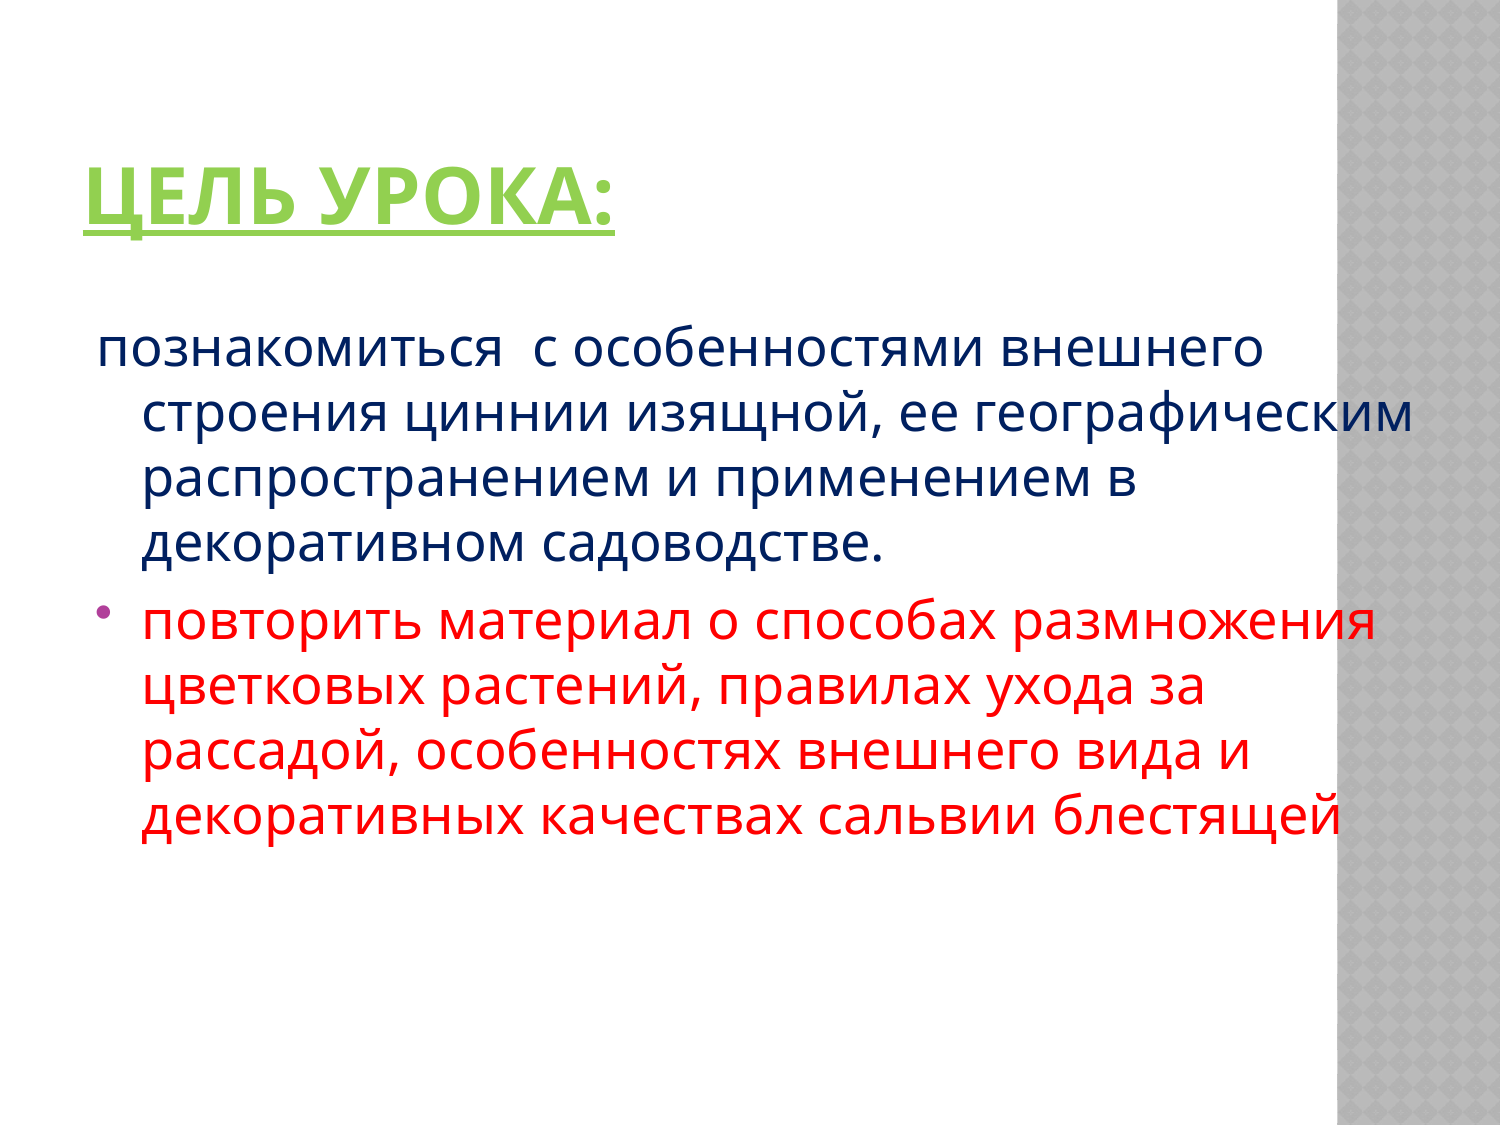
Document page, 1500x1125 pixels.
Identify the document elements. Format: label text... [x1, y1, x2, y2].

list познакомиться с особенностями внешнего строения циннии изящной, ее географическим распространением и применением в декоративном садоводстве. повторить материал о способах размножения цветковых растений, правилах ухода за рассадой, особенностях внешнего вида и декоративных качествах сальвии блестящей [82, 304, 1432, 1048]
title Цель урока: [75, 52, 1263, 240]
